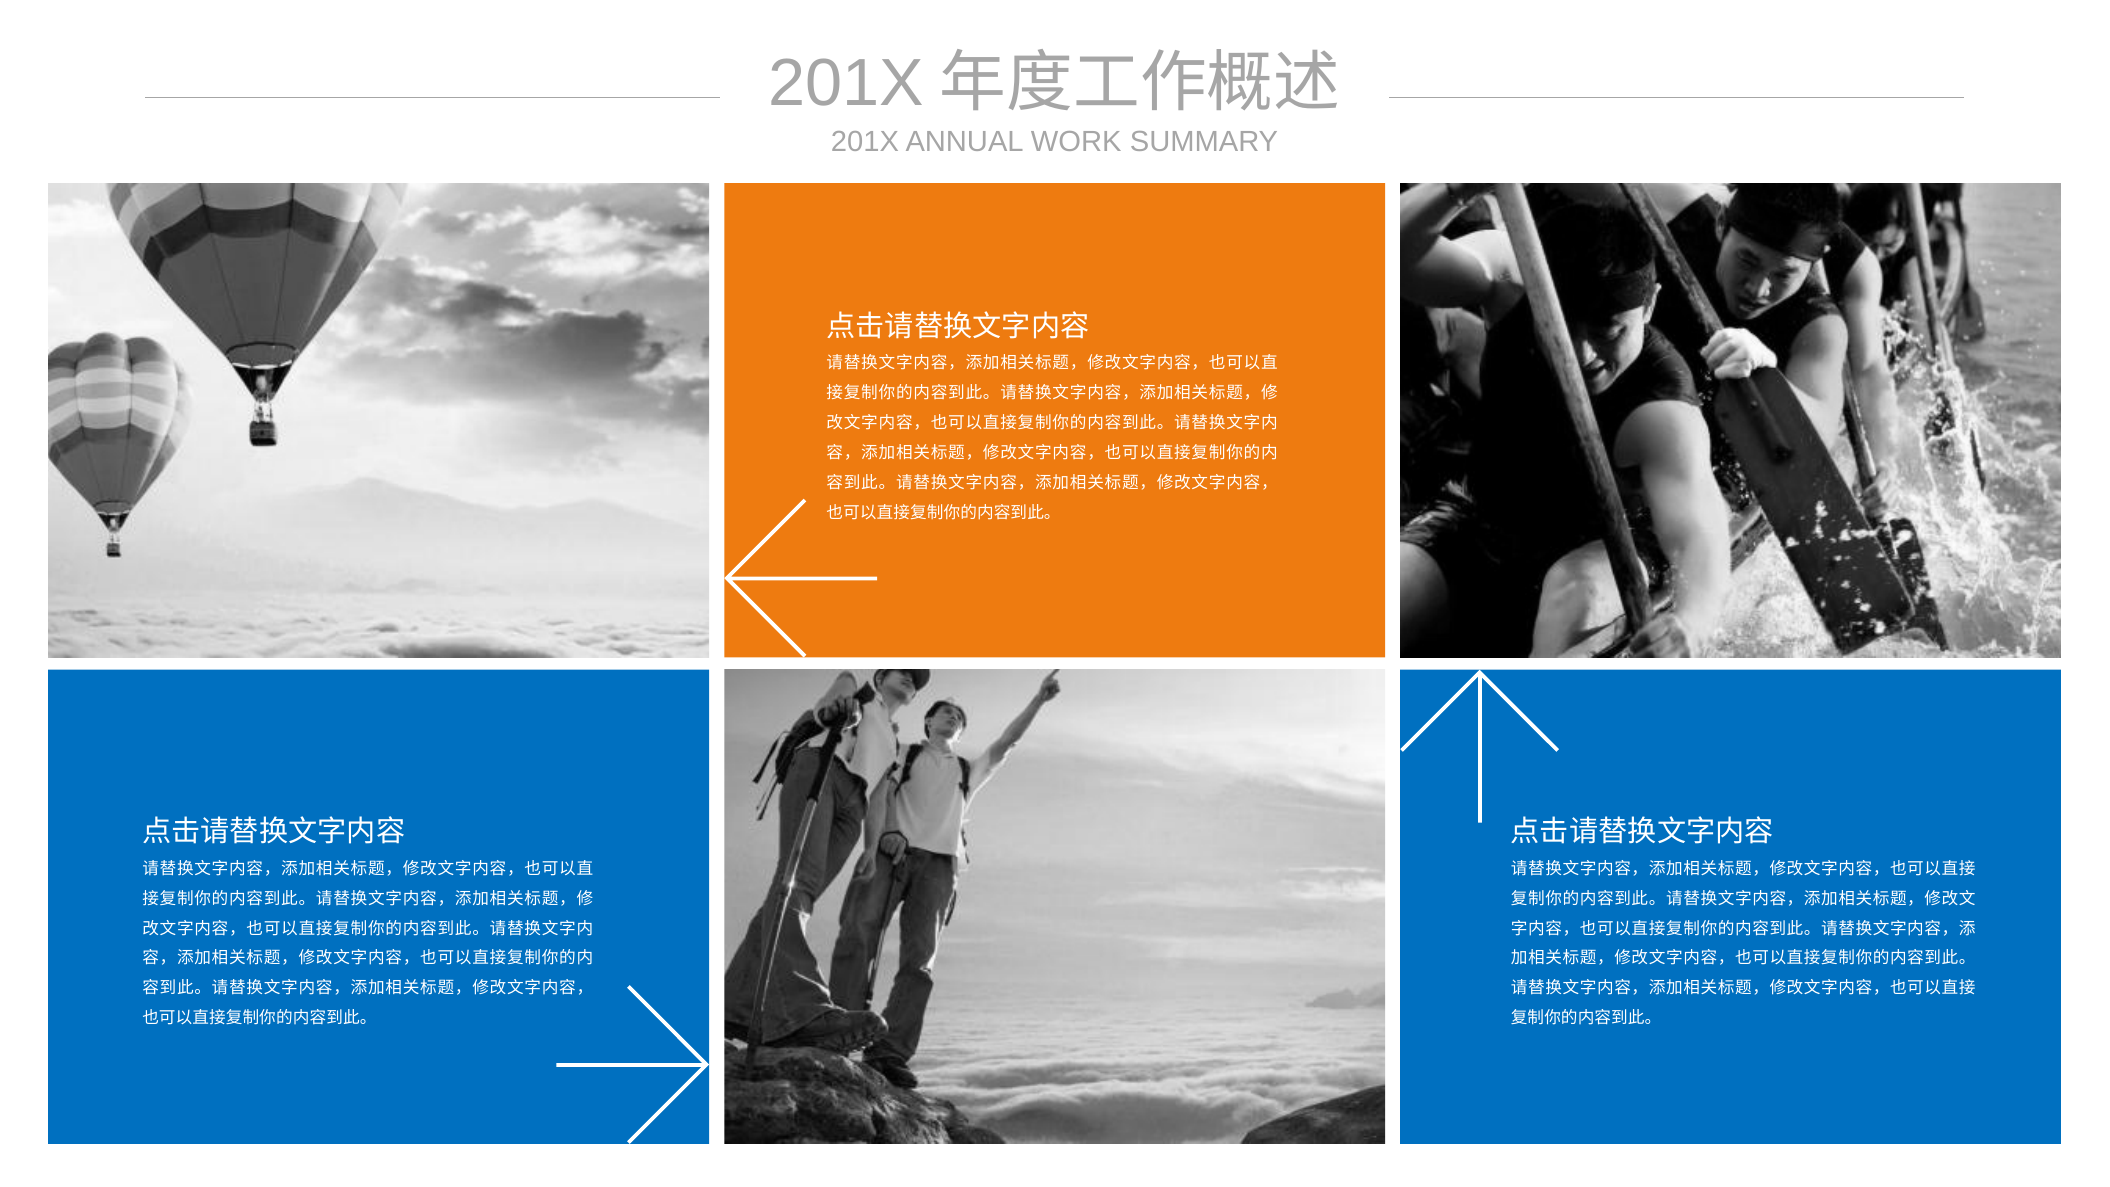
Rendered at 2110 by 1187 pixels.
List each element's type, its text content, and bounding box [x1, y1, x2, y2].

text_box [723, 669, 1386, 1145]
text_box [1399, 669, 2062, 1145]
text_box 201X年度工作概述 [730, 98, 1379, 119]
text_box [723, 182, 1386, 658]
text_box [722, 497, 879, 659]
text_box 点击请替换文字内容 请替换文字内容，添加相关标题，修改文字内容，也可以直接复制你的内容到此。请替换文字内容，添加相关标题，修改文字内容，也可以直接复制你的内容到此。请替换文字内容，添加相关标题，修改文字内容，也可以直接复制你的内容到此。请替换文字内容，添加相关标题，修改文字内容，也可以直接复制你的内容到此。 [1510, 795, 1976, 1028]
text_box [1399, 182, 2062, 658]
text_box 点击请替换文字内容 请替换文字内容，添加相关标题，修改文字内容，也可以直接复制你的内容到此。请替换文字内容，添加相关标题，修改文字内容，也可以直接复制你的内容到此。请替换文字内容，添加相关标题，修改文字内容，也可以直接复制你的内容到此。请替换文字内容，添加相关标题，修改文字内容，也可以直接复制你的内容到此。 [826, 289, 1279, 522]
text_box [555, 983, 711, 1146]
text_box [47, 669, 710, 1145]
text_box 点击请替换文字内容 请替换文字内容，添加相关标题，修改文字内容，也可以直接复制你的内容到此。请替换文字内容，添加相关标题，修改文字内容，也可以直接复制你的内容到此。请替换文字内容，添加相关标题，修改文字内容，也可以直接复制你的内容到此。请替换文字内容，添加相关标题，修改文字内容，也可以直接复制你的内容到此。 [142, 795, 594, 1028]
text_box [1398, 668, 1561, 824]
text_box 201X年度工作概述 [730, 38, 1379, 96]
text_box [47, 182, 710, 658]
text_box 201X ANNUAL WORK SUMMARY [824, 122, 1285, 158]
